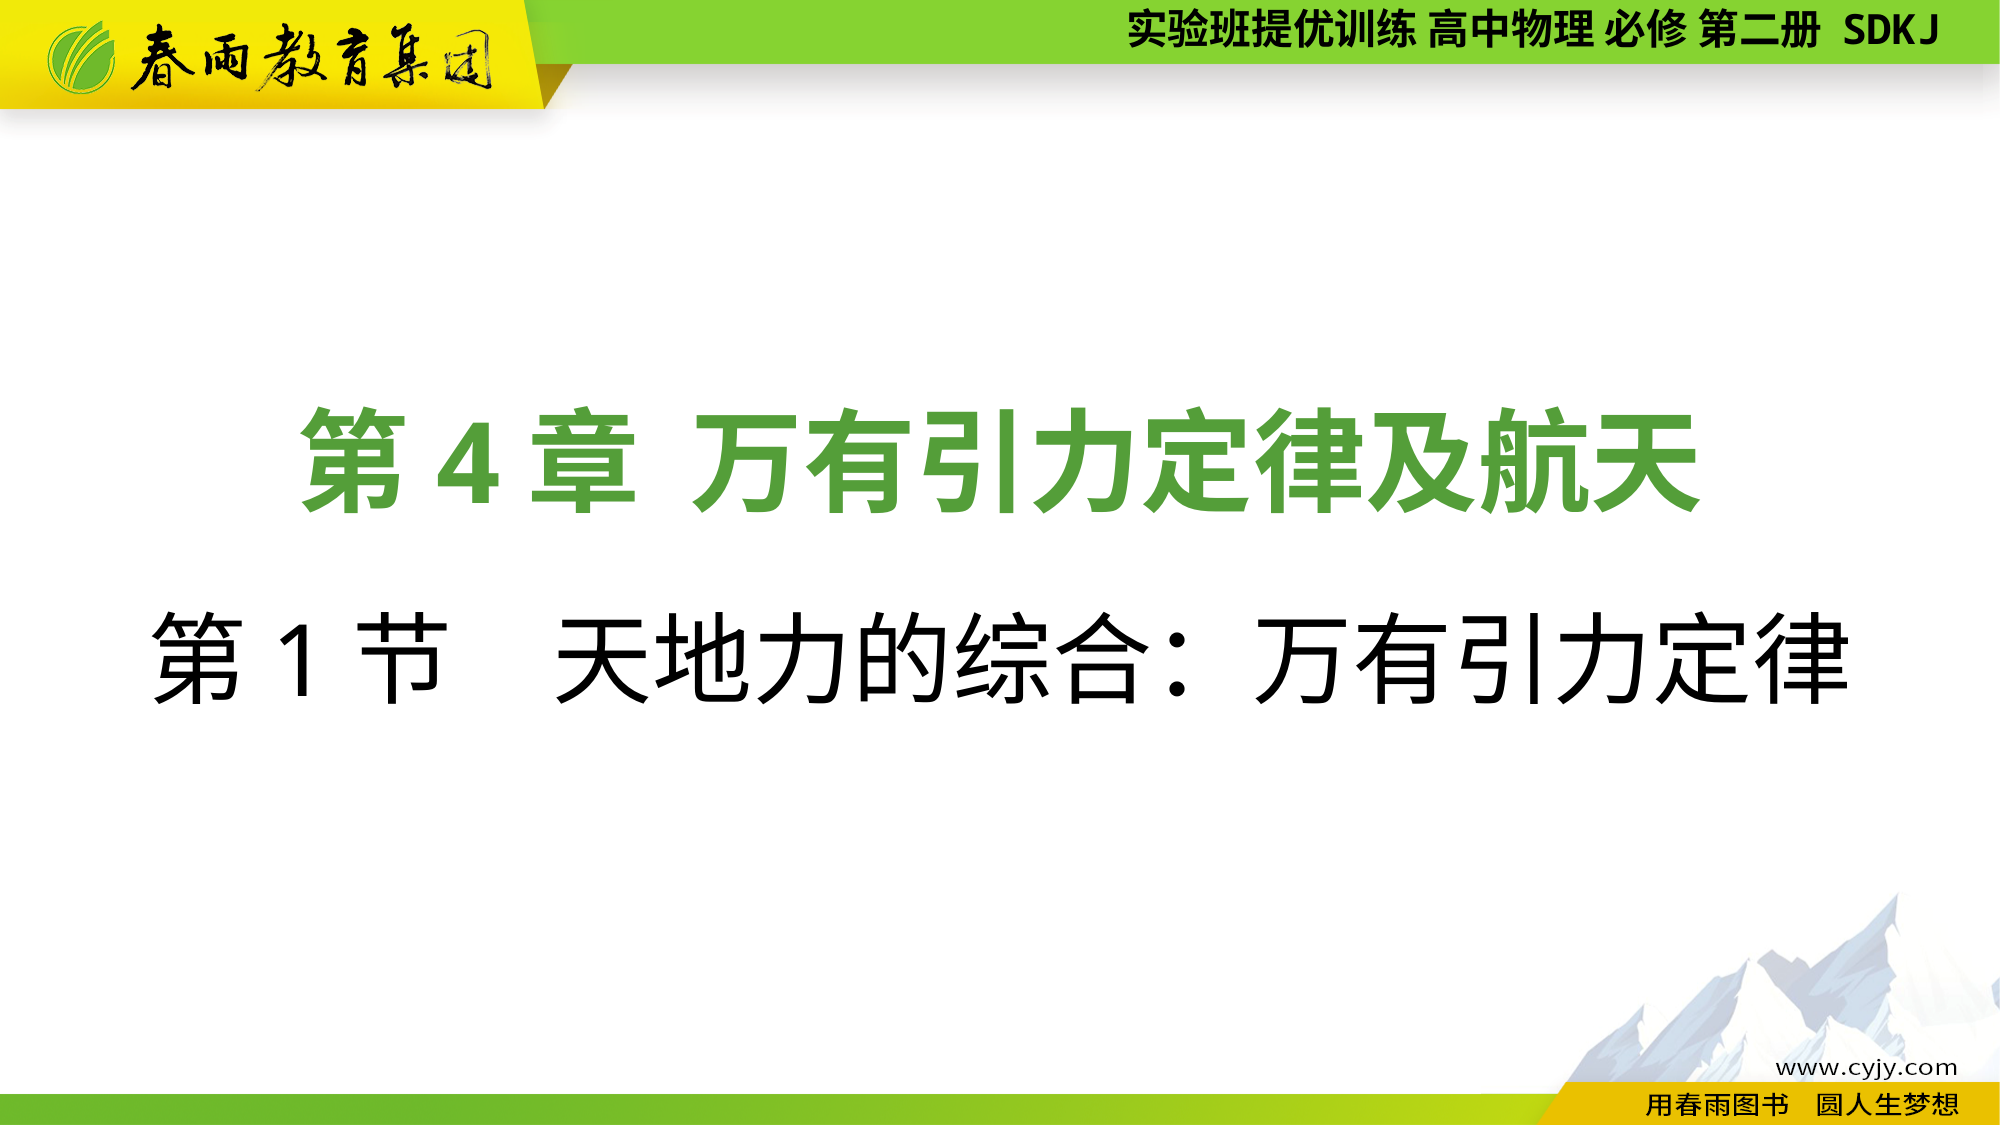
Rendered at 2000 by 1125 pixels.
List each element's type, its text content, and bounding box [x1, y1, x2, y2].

text_box 第4章 万有引力定律及航天 [54, 316, 1946, 528]
text_box 第1节 天地力的综合：万有引力定律 [54, 528, 1946, 724]
picture [0, 0, 2000, 1125]
